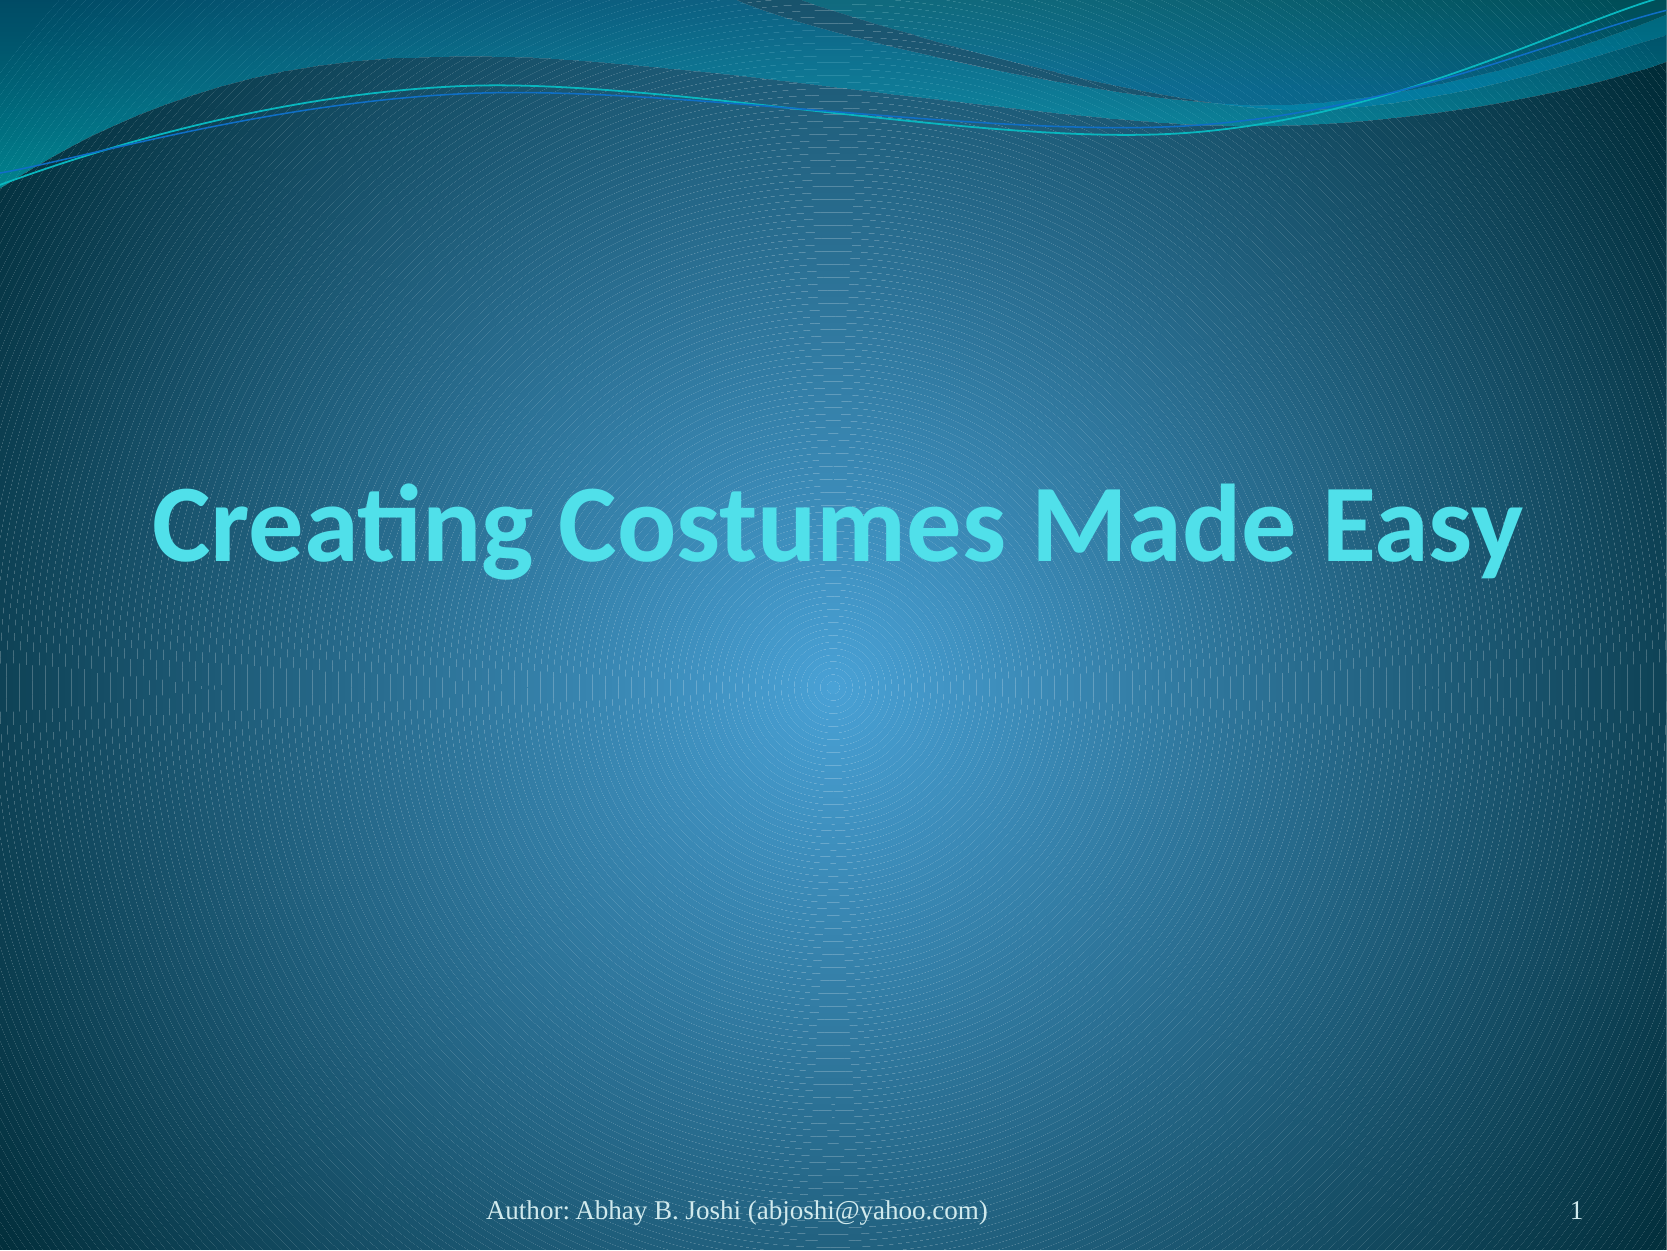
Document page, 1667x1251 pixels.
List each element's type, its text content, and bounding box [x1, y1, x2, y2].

title Creating Costumes Made Easy [97, 249, 1529, 584]
footer Author: Abhay B. Joshi (abjoshi@yahoo.com) [486, 1158, 1098, 1226]
slide_number 1 [1444, 1158, 1584, 1226]
